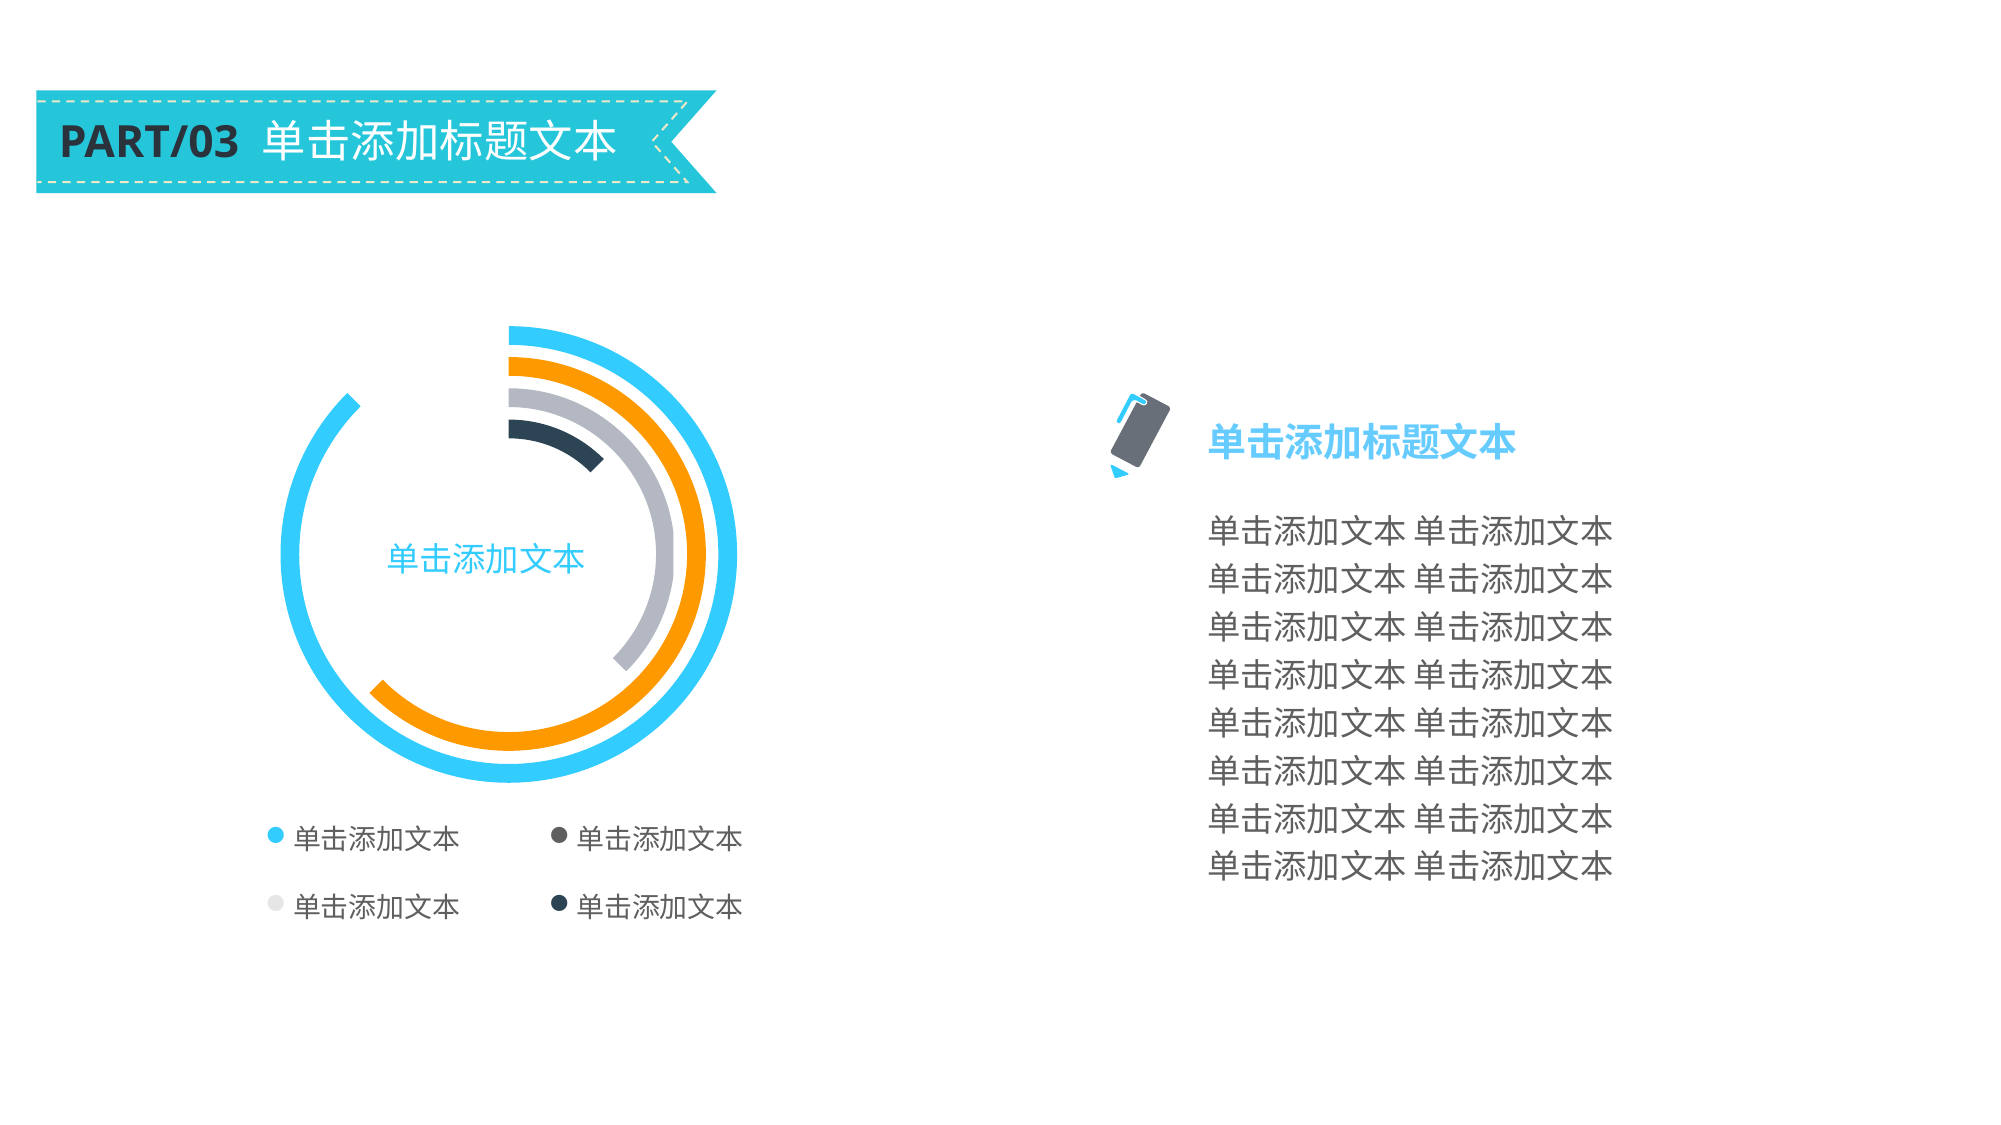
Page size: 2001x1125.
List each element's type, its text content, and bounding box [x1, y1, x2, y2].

text_box [508, 419, 604, 473]
text_box 单击添加标题文本 单击添加文本 单击添加文本 单击添加文本 单击添加文本 单击添加文本 单击添加文本 单击添加文本 单击添加文本 单击添加文本 单击添加文本 单击添加文本 单击添加文本 单击添加文本 单击添加文本 单击添加文本 单击添加文本 [1192, 409, 1629, 893]
text_box [369, 357, 706, 751]
text_box 单击添加文本 [250, 814, 475, 863]
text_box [1110, 392, 1171, 479]
text_box 单击添加文本 [534, 882, 758, 931]
text_box [508, 388, 674, 672]
text_box [280, 326, 738, 783]
text_box 单击添加文本 [371, 531, 601, 586]
text_box 单击添加文本 [250, 882, 475, 931]
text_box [36, 90, 717, 194]
text_box 单击添加文本 [534, 814, 758, 863]
